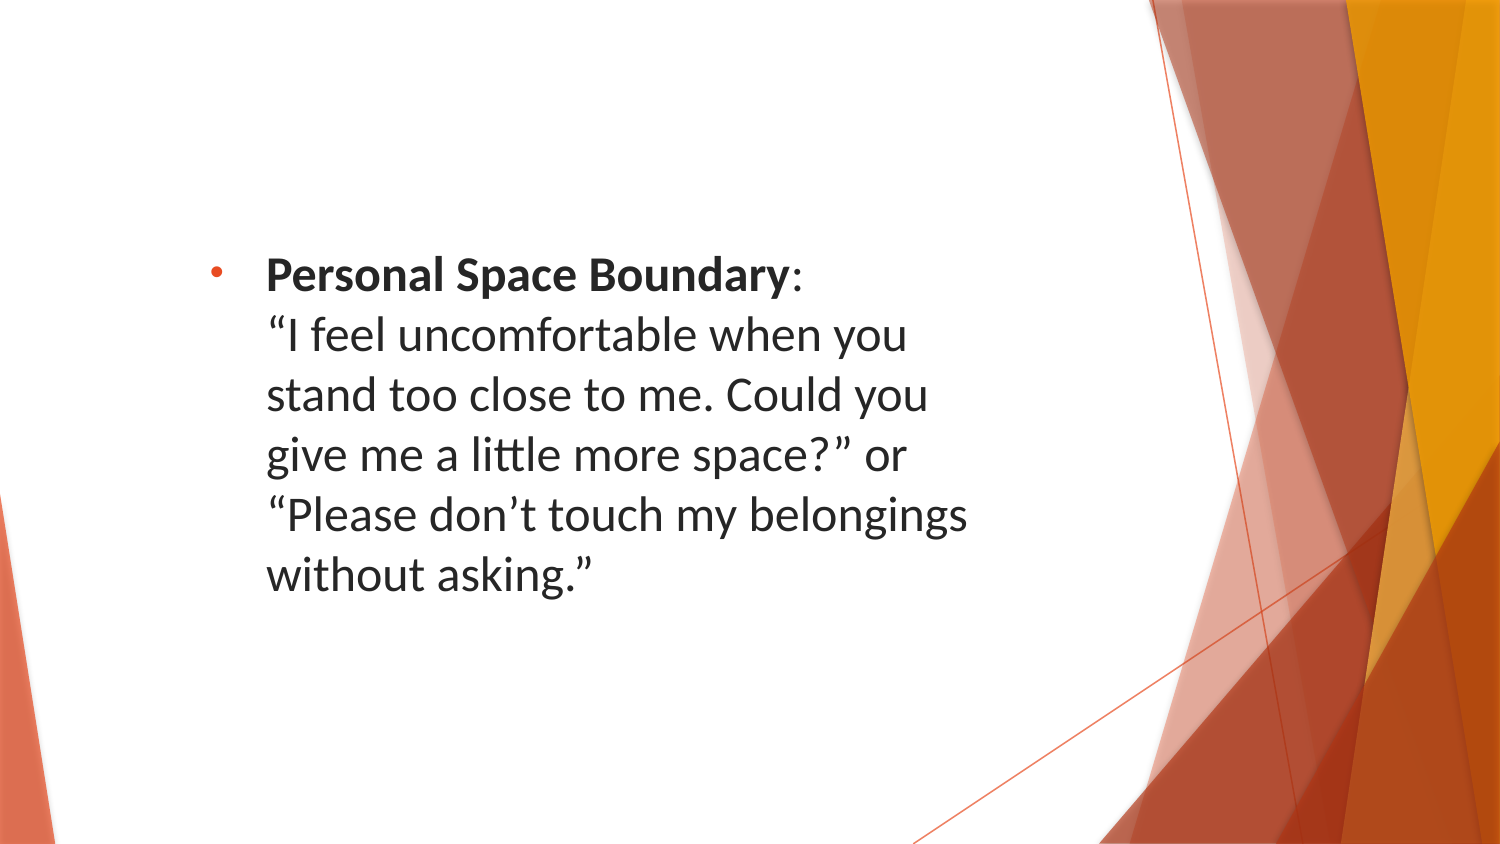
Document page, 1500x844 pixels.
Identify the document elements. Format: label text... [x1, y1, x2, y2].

list Personal Space Boundary: “I feel uncomfortable when you stand too close to me. Could you give me a little more space?” or “Please don’t touch my belongings without asking.” [194, 114, 1022, 729]
